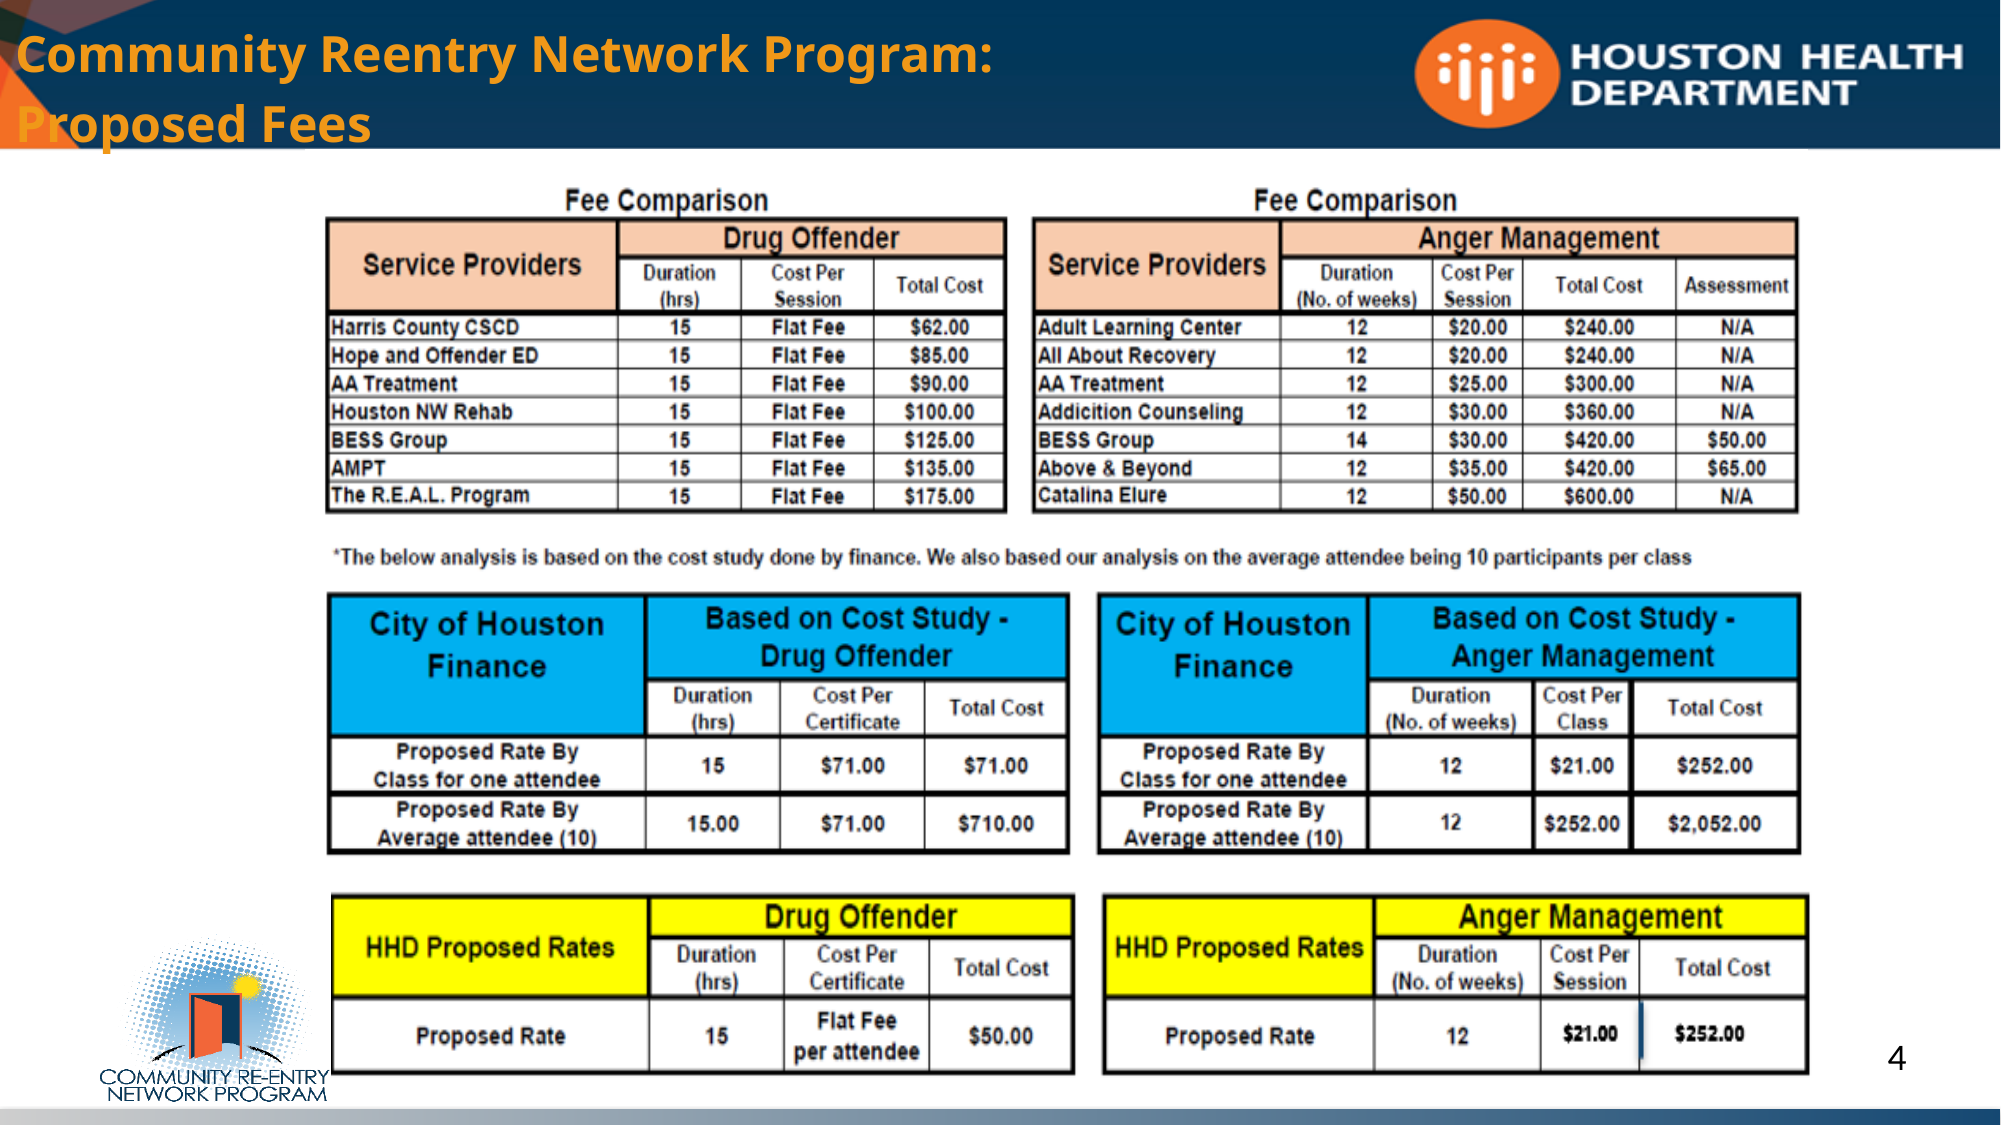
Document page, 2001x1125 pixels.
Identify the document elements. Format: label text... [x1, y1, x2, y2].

list Community Reentry Network Program: Proposed Fees [0, 14, 1263, 135]
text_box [305, 149, 1825, 1087]
picture [0, 0, 2001, 1125]
text_box 4 [1872, 1025, 1937, 1086]
